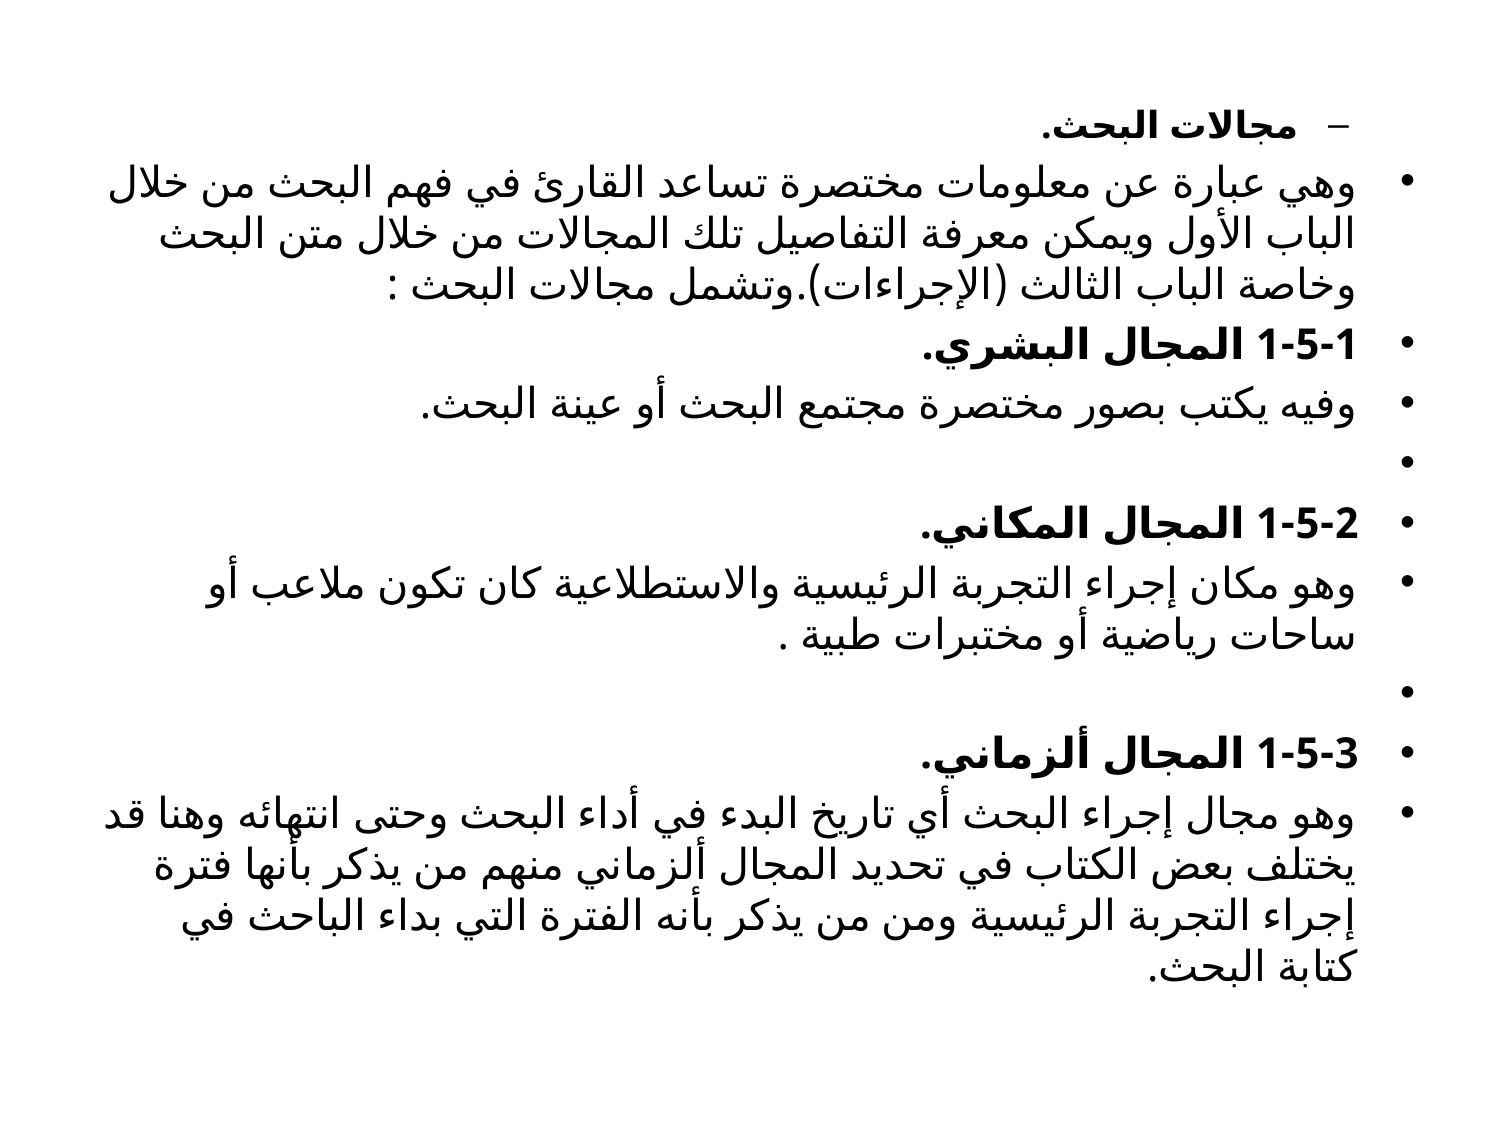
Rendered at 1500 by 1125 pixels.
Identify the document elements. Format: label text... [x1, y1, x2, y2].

list مجالات البحث. وهي عبارة عن معلومات مختصرة تساعد القارئ في فهم البحث من خلال الباب الأول ويمكن معرفة التفاصيل تلك المجالات من خلال متن البحث وخاصة الباب الثالث (الإجراءات).وتشمل مجالات البحث : 1-5-1 المجال البشري. وفيه يكتب بصور مختصرة مجتمع البحث أو عينة البحث. 1-5-2 المجال المكاني. وهو مكان إجراء التجربة الرئيسية والاستطلاعية كان تكون ملاعب أو ساحات رياضية أو مختبرات طبية . 1-5-3 المجال ألزماني. وهو مجال إجراء البحث أي تاريخ البدء في أداء البحث وحتى انتهائه وهنا قد يختلف بعض الكتاب في تحديد المجال ألزماني منهم من يذكر بأنها فترة إجراء التجربة الرئيسية ومن من يذكر بأنه الفترة التي بداء الباحث في كتابة البحث. [75, 93, 1425, 1005]
